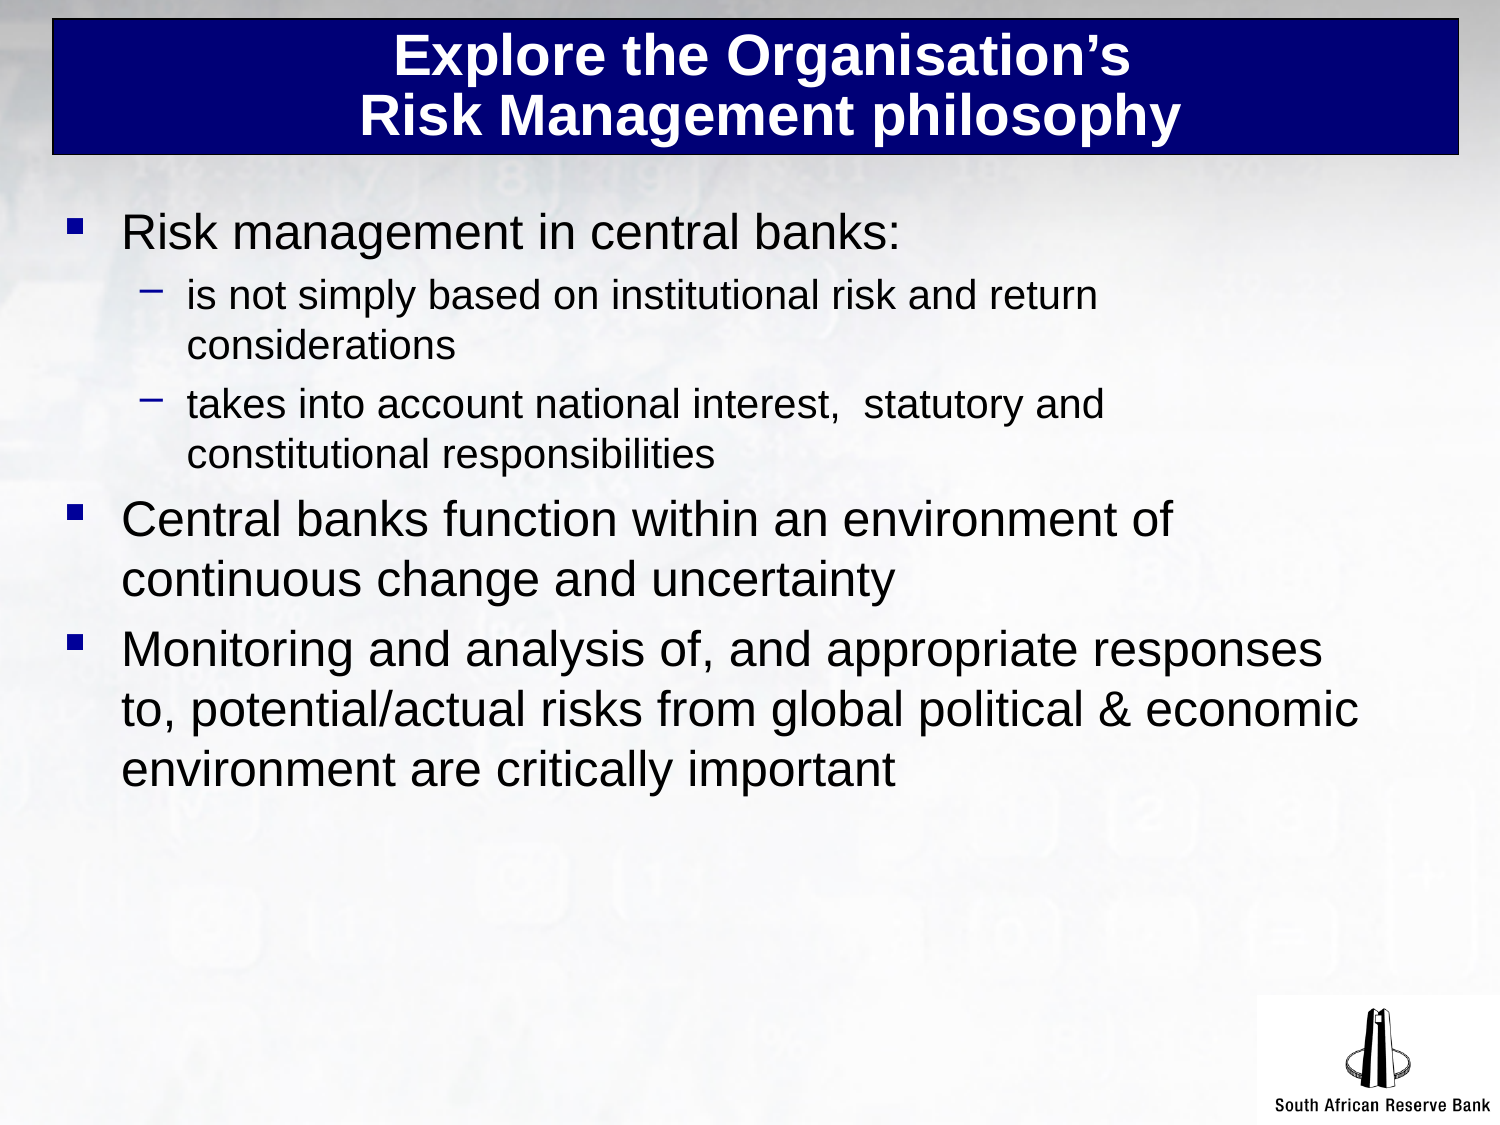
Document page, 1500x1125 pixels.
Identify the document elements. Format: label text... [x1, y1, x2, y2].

picture [0, 0, 1500, 1125]
list Risk management in central banks: is not simply based on institutional risk and return considerations takes into account national interest, statutory and constitutional responsibilities Central banks function within an environment of continuous change and uncertainty Monitoring and analysis of, and appropriate responses to, potential/actual risks from global political & economic environment are critically important [49, 191, 1376, 1066]
title Explore the Organisation’s Risk Management philosophy [52, 18, 1459, 155]
